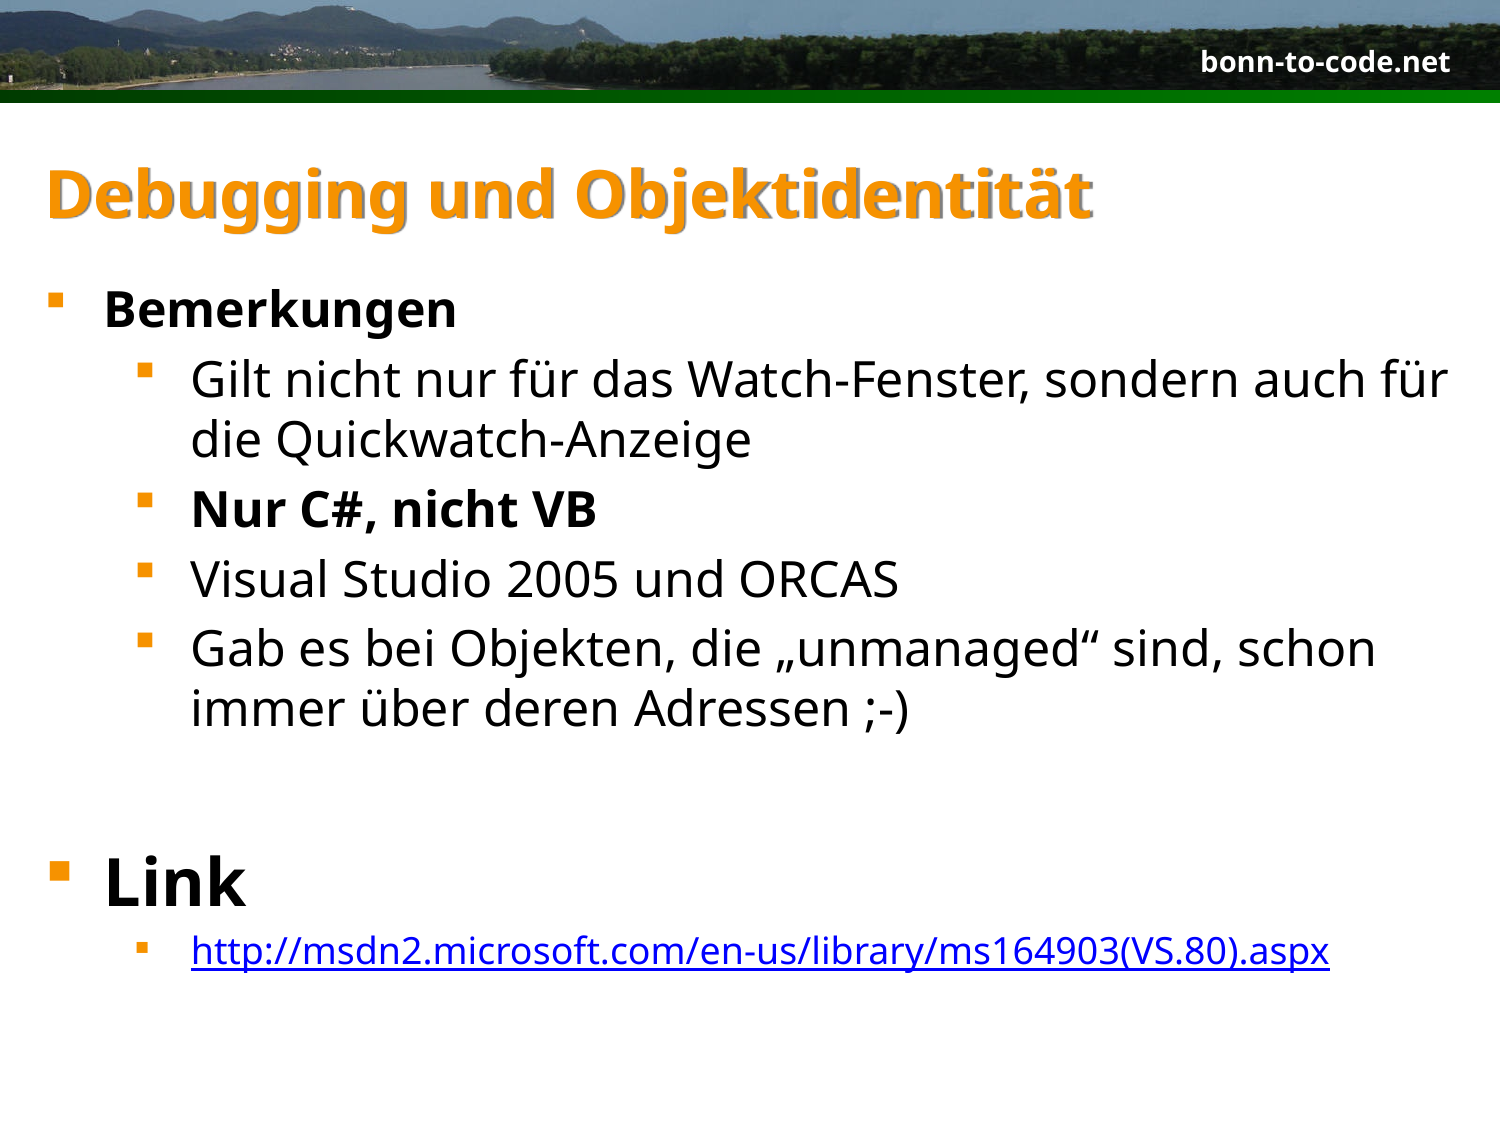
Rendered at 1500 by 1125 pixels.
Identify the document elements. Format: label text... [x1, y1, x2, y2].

title Debugging und Objektidentität [29, 113, 1471, 269]
list Bemerkungen Gilt nicht nur für das Watch-Fenster, sondern auch für die Quickwatch-Anzeige Nur C#, nicht VB Visual Studio 2005 und ORCAS Gab es bei Objekten, die „unmanaged“ sind, schon immer über deren Adressen ;-) Link http://msdn2.microsoft.com/en-us/library/ms164903(VS.80).aspx [29, 269, 1471, 1125]
picture [0, 0, 1500, 90]
